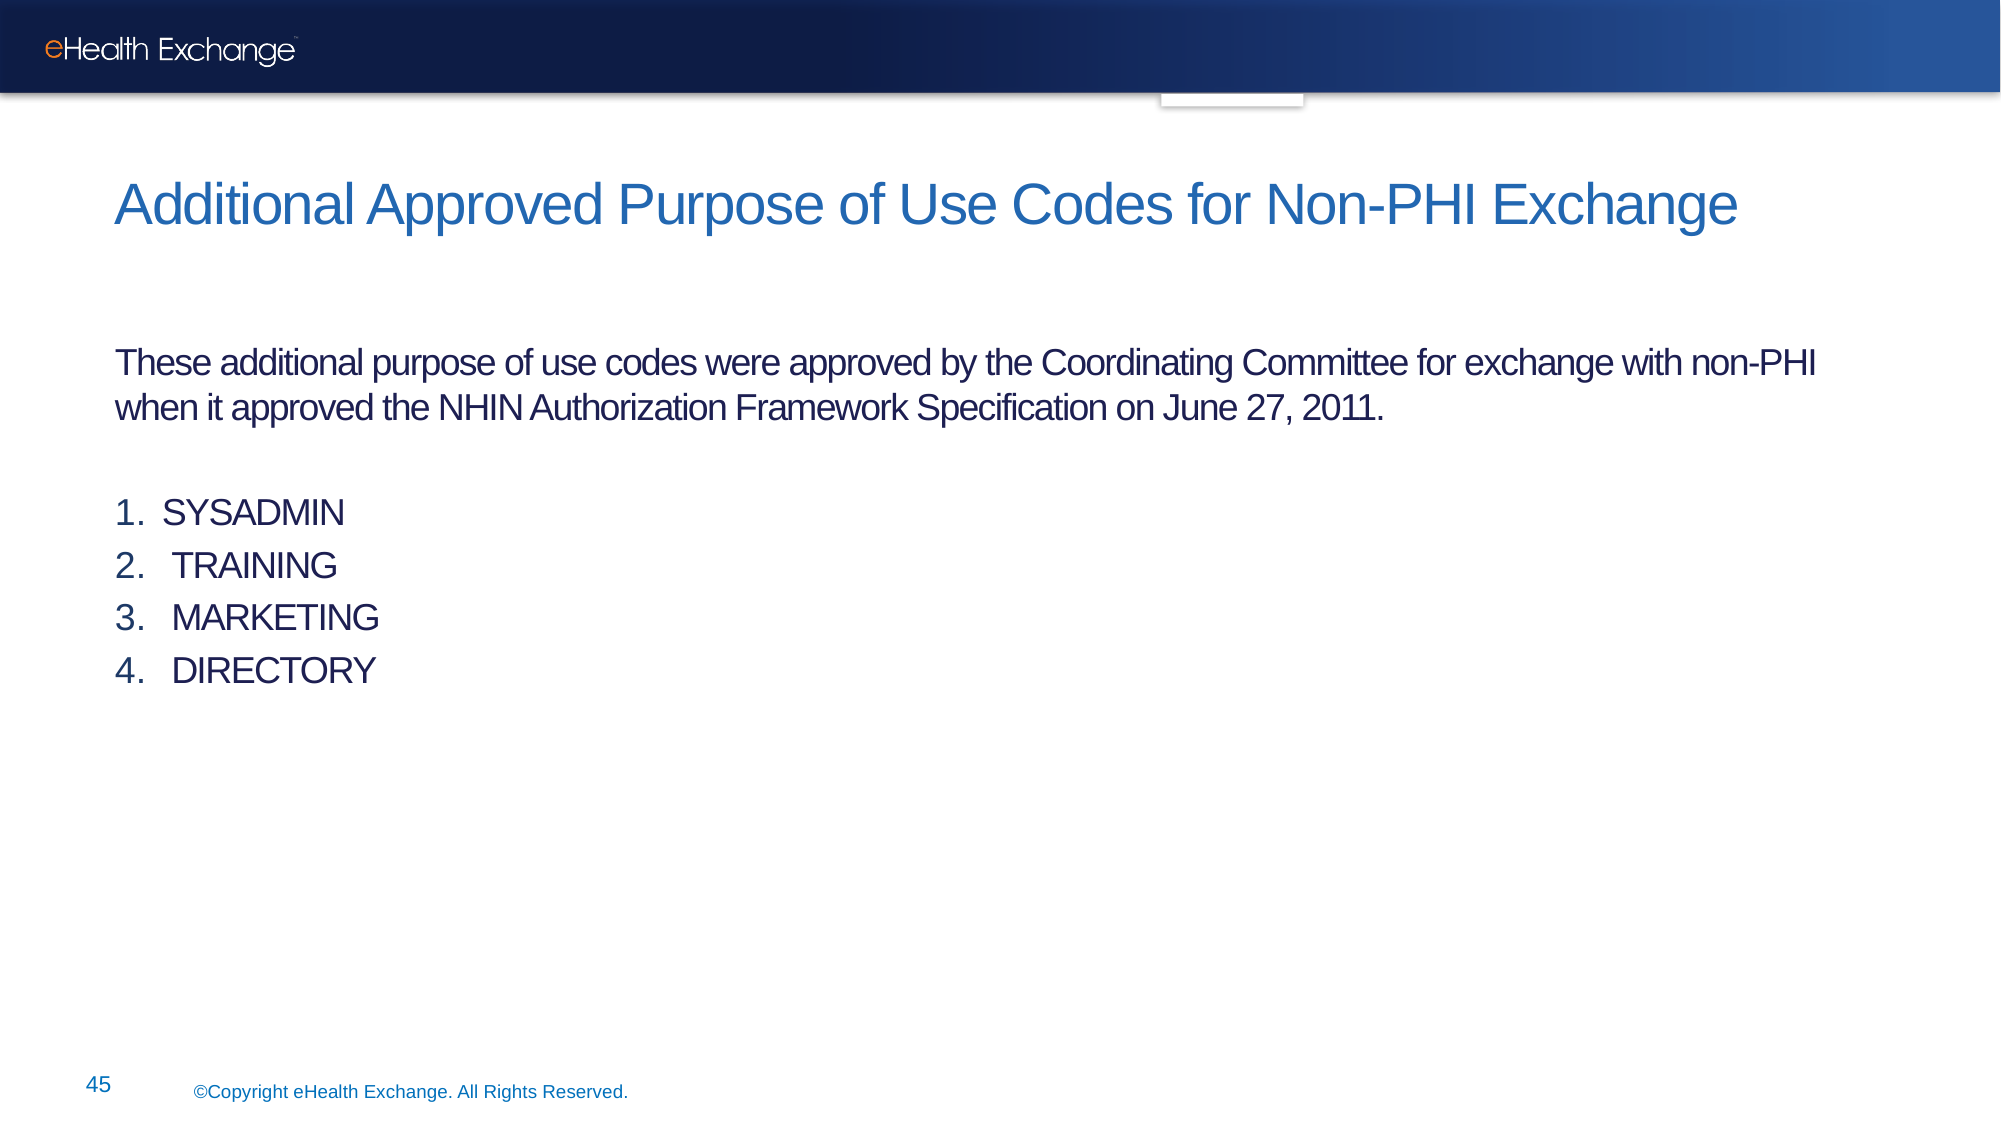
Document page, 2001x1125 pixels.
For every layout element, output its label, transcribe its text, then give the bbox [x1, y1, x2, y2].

picture [15, 21, 316, 82]
title Additional Approved Purpose of Use Codes for Non-PHI Exchange [99, 159, 1900, 305]
text_box 45 [71, 1061, 178, 1105]
list These additional purpose of use codes were approved by the Coordinating Committee for exchange with non-PHI when it approved the NHIN Authorization Framework Specification on June 27, 2011. SYSADMIN TRAINING MARKETING DIRECTORY [99, 330, 1900, 1001]
footer ©Copyright eHealth Exchange. All Rights Reserved. [178, 1057, 978, 1125]
